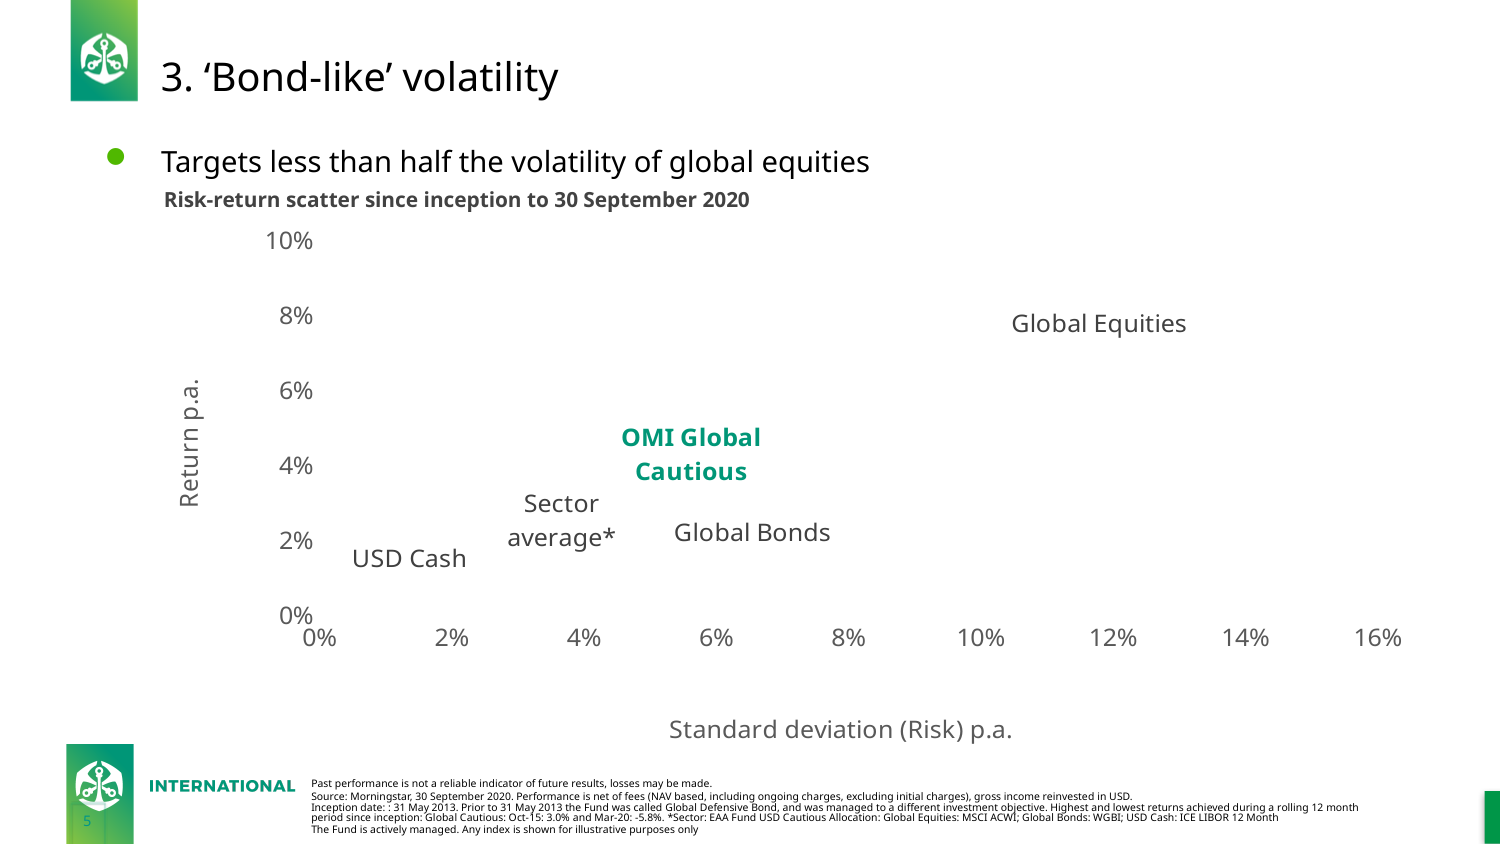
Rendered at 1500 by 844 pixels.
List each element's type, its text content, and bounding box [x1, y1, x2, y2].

chart [163, 213, 1428, 754]
slide_number 5 [60, 799, 114, 844]
picture [0, 0, 146, 107]
picture [1, 740, 365, 844]
text_box Risk-return scatter since inception to 30 September 2020 [163, 186, 979, 213]
text_box Targets less than half the volatility of global equities [90, 136, 1198, 186]
text_box Past performance is not a reliable indicator of future results, losses may be made. Source: Morningstar, 30 September 2020. Performance is net of fees (NAV based, including ongoing charges, excluding initial charges), gross income reinvested in USD. Inception date: : 31 May 2013. Prior to 31 May 2013 the Fund was called Global Defensive Bond, and was managed to a different investment objective. Highest and lowest returns achieved during a rolling 12 month period since inception: Global Cautious: Oct-15: 3.0% and Mar-20: -5.8%. *Sector: EAA Fund USD Cautious Allocation: Global Equities: MSCI ACWI; Global Bonds: WGBI; USD Cash: ICE LIBOR 12 Month The Fund is actively managed. Any index is shown for illustrative purposes only [311, 777, 1393, 836]
title 3. ‘Bond-like’ volatility [145, 43, 1425, 107]
